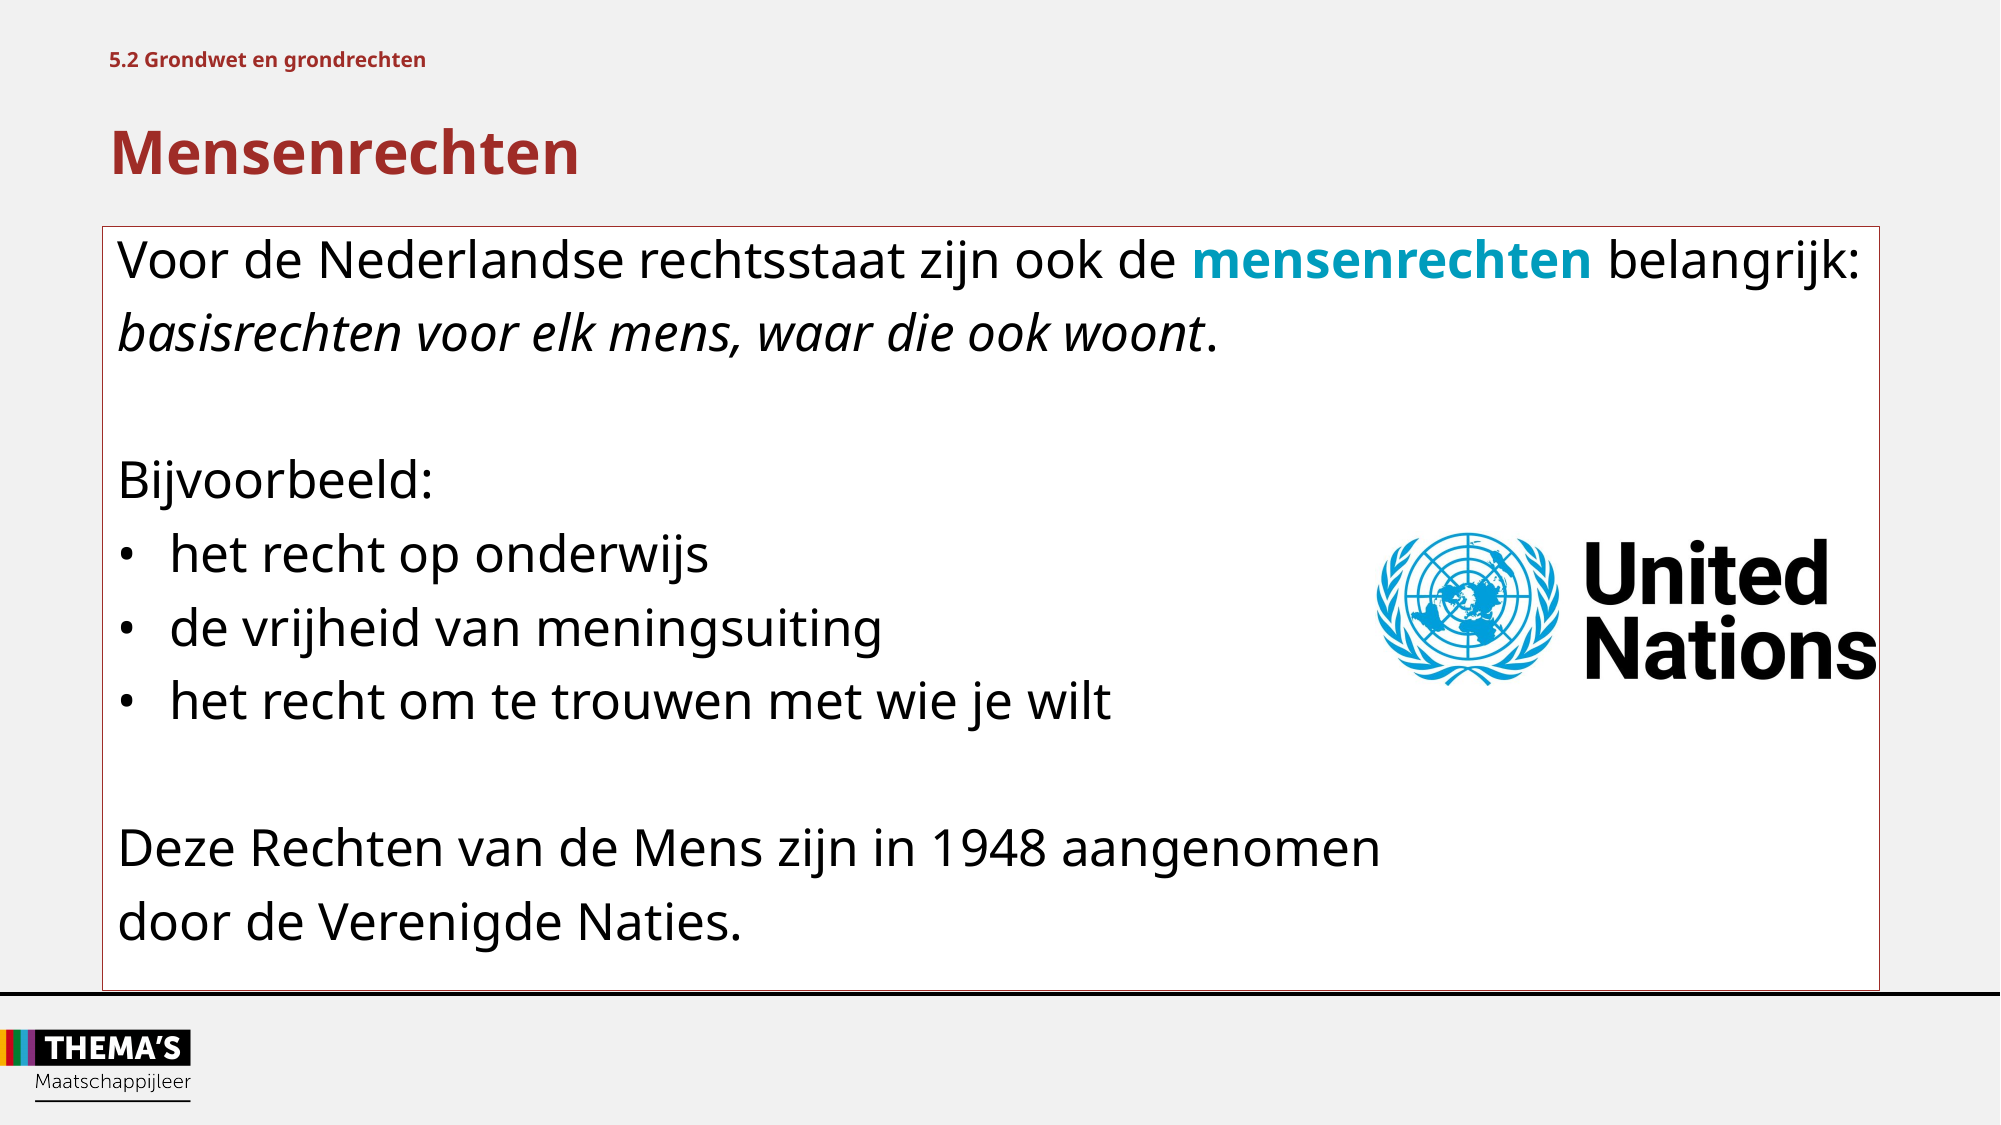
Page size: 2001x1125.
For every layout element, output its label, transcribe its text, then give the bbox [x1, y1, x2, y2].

list Voor de Nederlandse rechtsstaat zijn ook de mensenrechten belangrijk: basisrechten voor elk mens, waar die ook woont. Bijvoorbeeld: • het recht op onderwijs • de vrijheid van meningsuiting • het recht om te trouwen met wie je wilt Deze Rechten van de Mens zijn in 1948 aangenomen door de Verenigde Naties. [102, 226, 1880, 991]
picture [1375, 531, 1876, 686]
picture [0, 993, 203, 1125]
list 5.2 Grondwet en grondrechten [94, 33, 941, 88]
list Mensenrechten [94, 114, 1879, 205]
